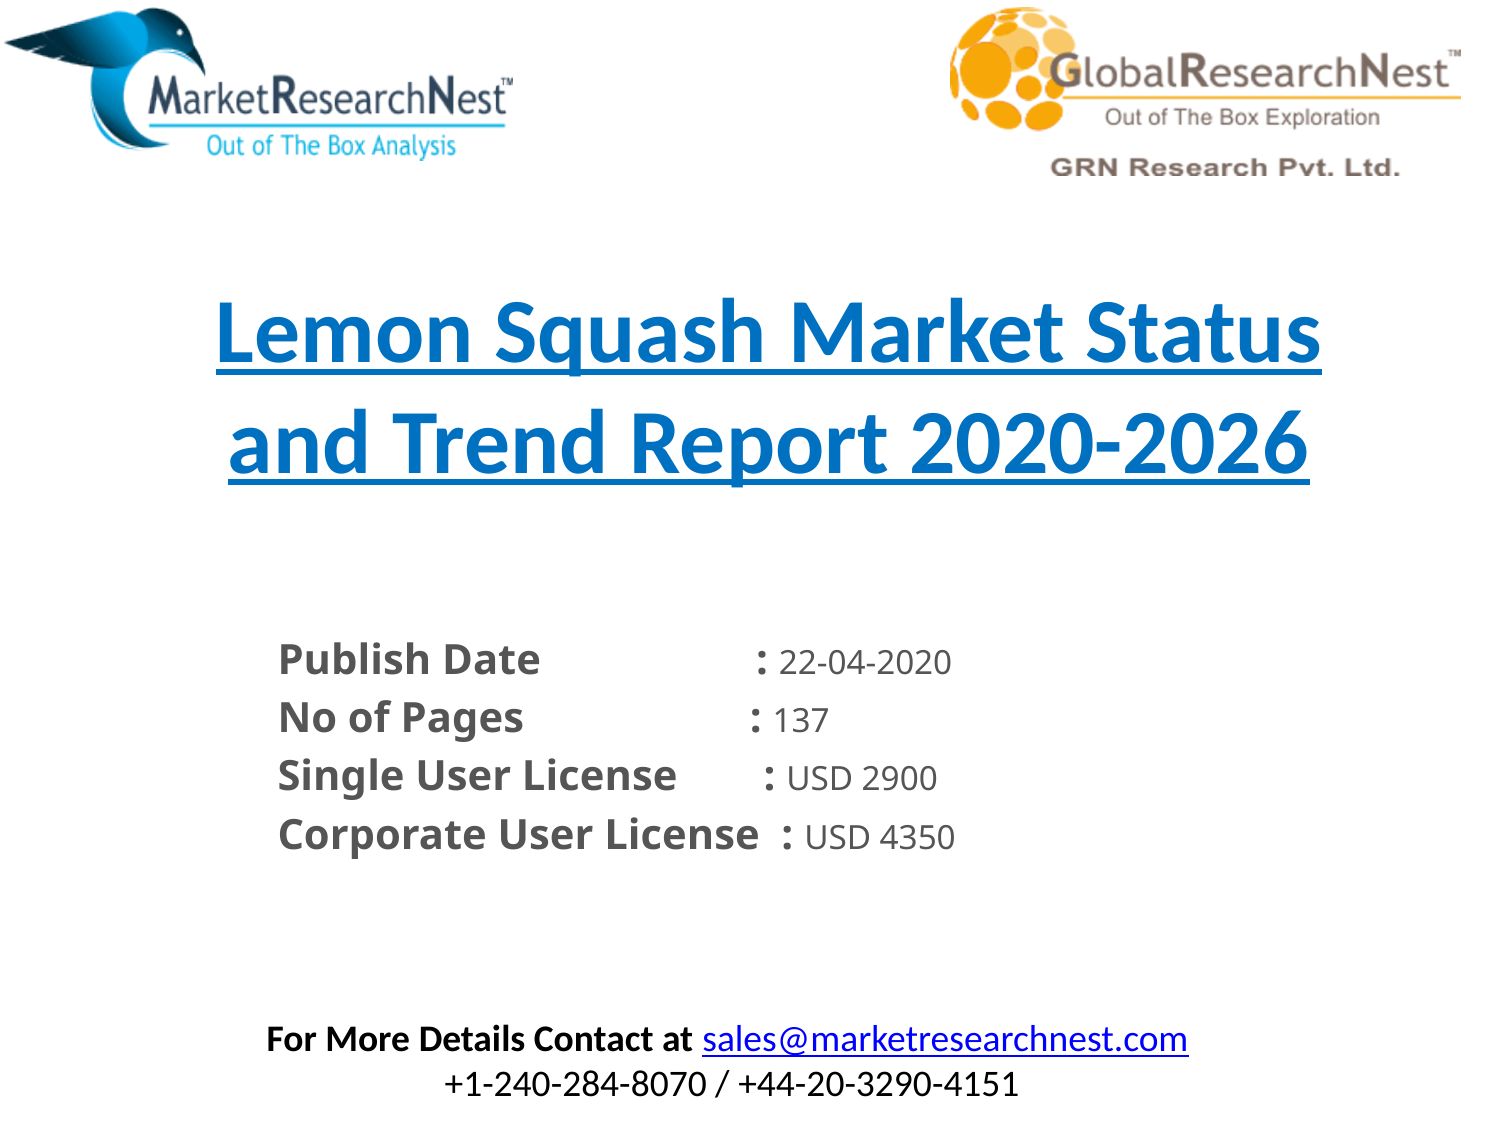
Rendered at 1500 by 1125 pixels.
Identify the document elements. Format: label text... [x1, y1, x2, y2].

text_box For More Details Contact at sales@marketresearchnest.com +1-240-284-8070 / +44-20-3290-4151 [35, 1006, 1429, 1112]
picture [950, 6, 1461, 177]
title Lemon Squash Market Status and Trend Report 2020-2026 [125, 224, 1413, 538]
picture [4, 6, 513, 162]
subtitle Publish Date : 22-04-2020 No of Pages : 137 Single User License : USD 2900 Corporate User License : USD 4350 [112, 624, 1350, 1006]
